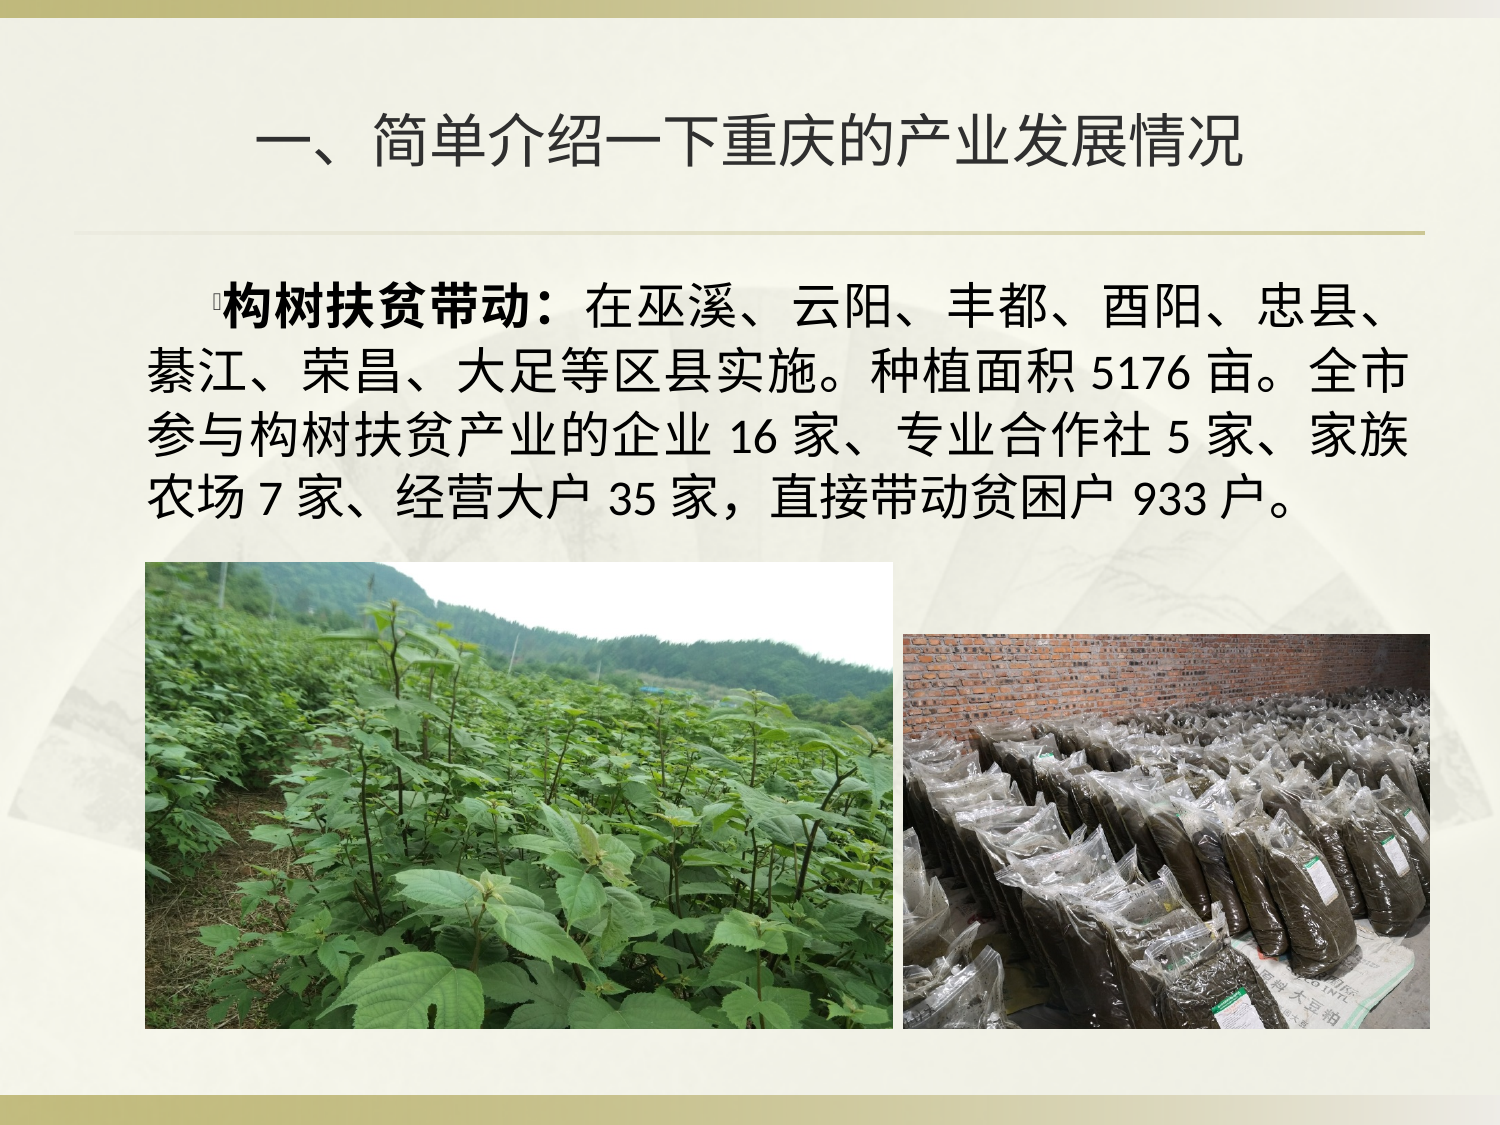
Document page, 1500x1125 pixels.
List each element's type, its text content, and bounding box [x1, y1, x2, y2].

picture [902, 633, 1430, 1029]
list 构树扶贫带动：在巫溪、云阳、丰都、酉阳、忠县、綦江、荣昌、大足等区县实施。种植面积5176亩。全市参与构树扶贫产业的企业16家、专业合作社5家、家族农场7家、经营大户35家，直接带动贫困户933户。 [75, 262, 1425, 1032]
picture [144, 561, 894, 1029]
title 一、简单介绍一下重庆的产业发展情况 [75, 45, 1425, 233]
